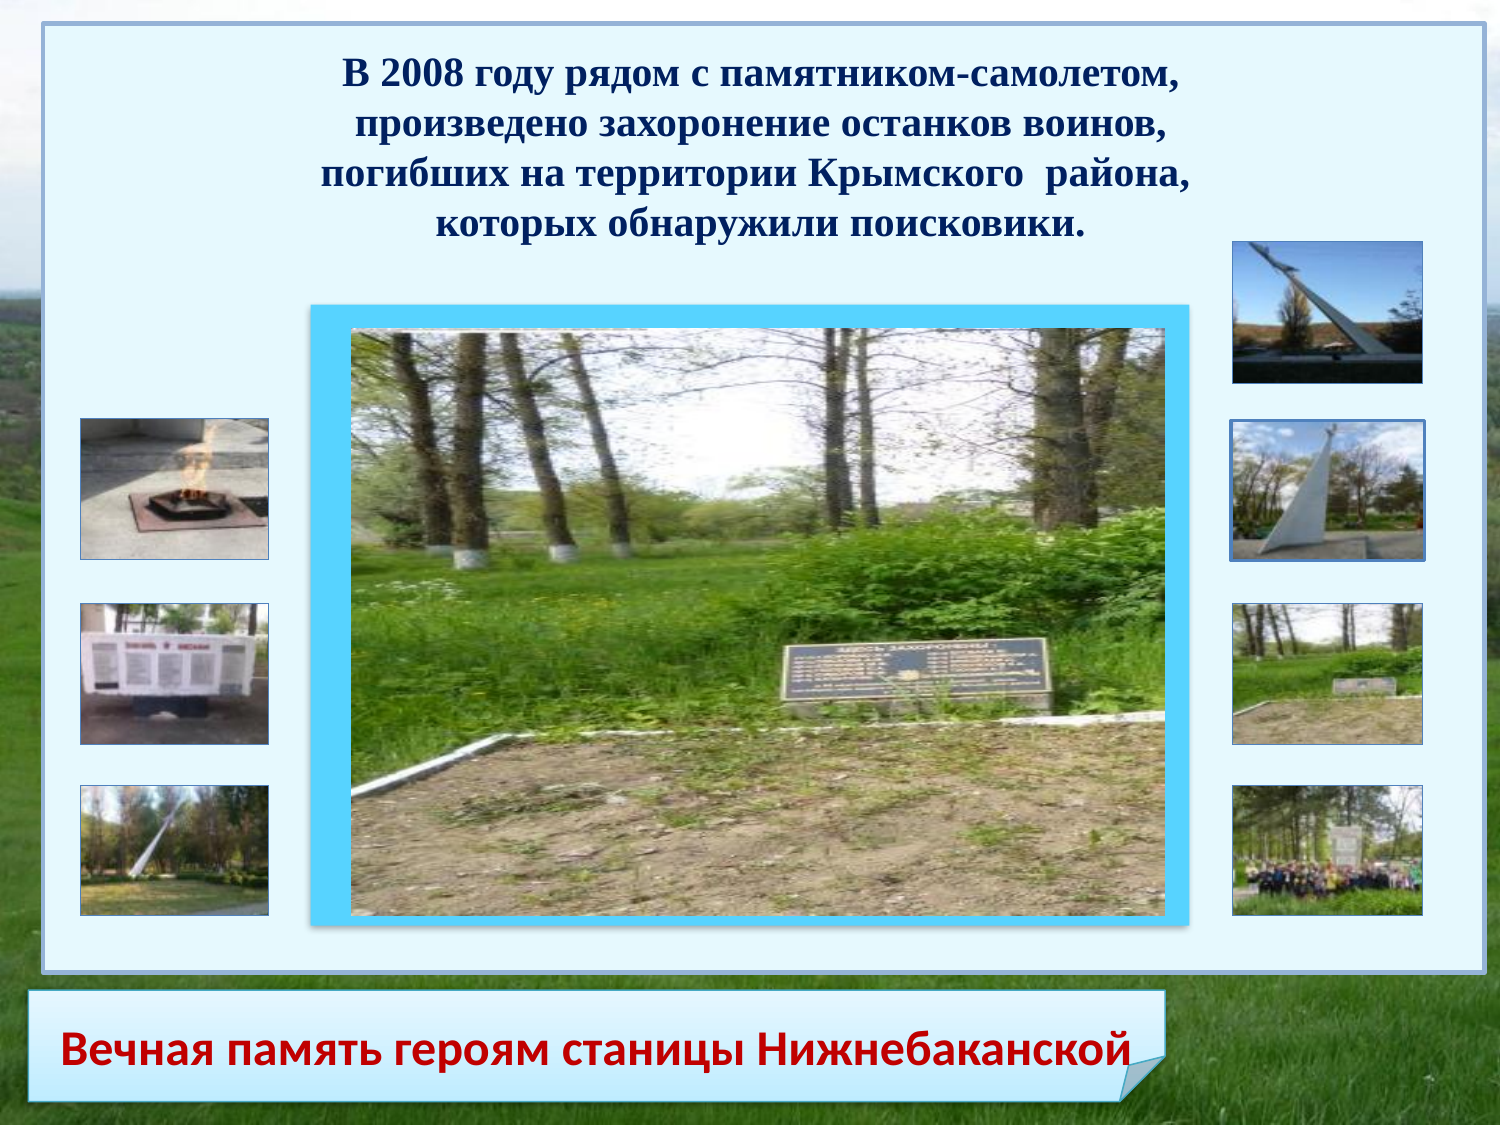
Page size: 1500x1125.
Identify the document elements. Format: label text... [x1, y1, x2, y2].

text_box В 2008 году рядом с памятником-самолетом, произведено захоронение останков воинов, погибших на территории Крымского района, которых обнаружили поисковики. [192, 37, 1330, 252]
text_box Вечная память героям станицы Нижнебаканской [27, 989, 1166, 1103]
picture [0, 0, 1500, 1125]
text_box [41, 21, 1487, 975]
text_box [308, 303, 1192, 928]
